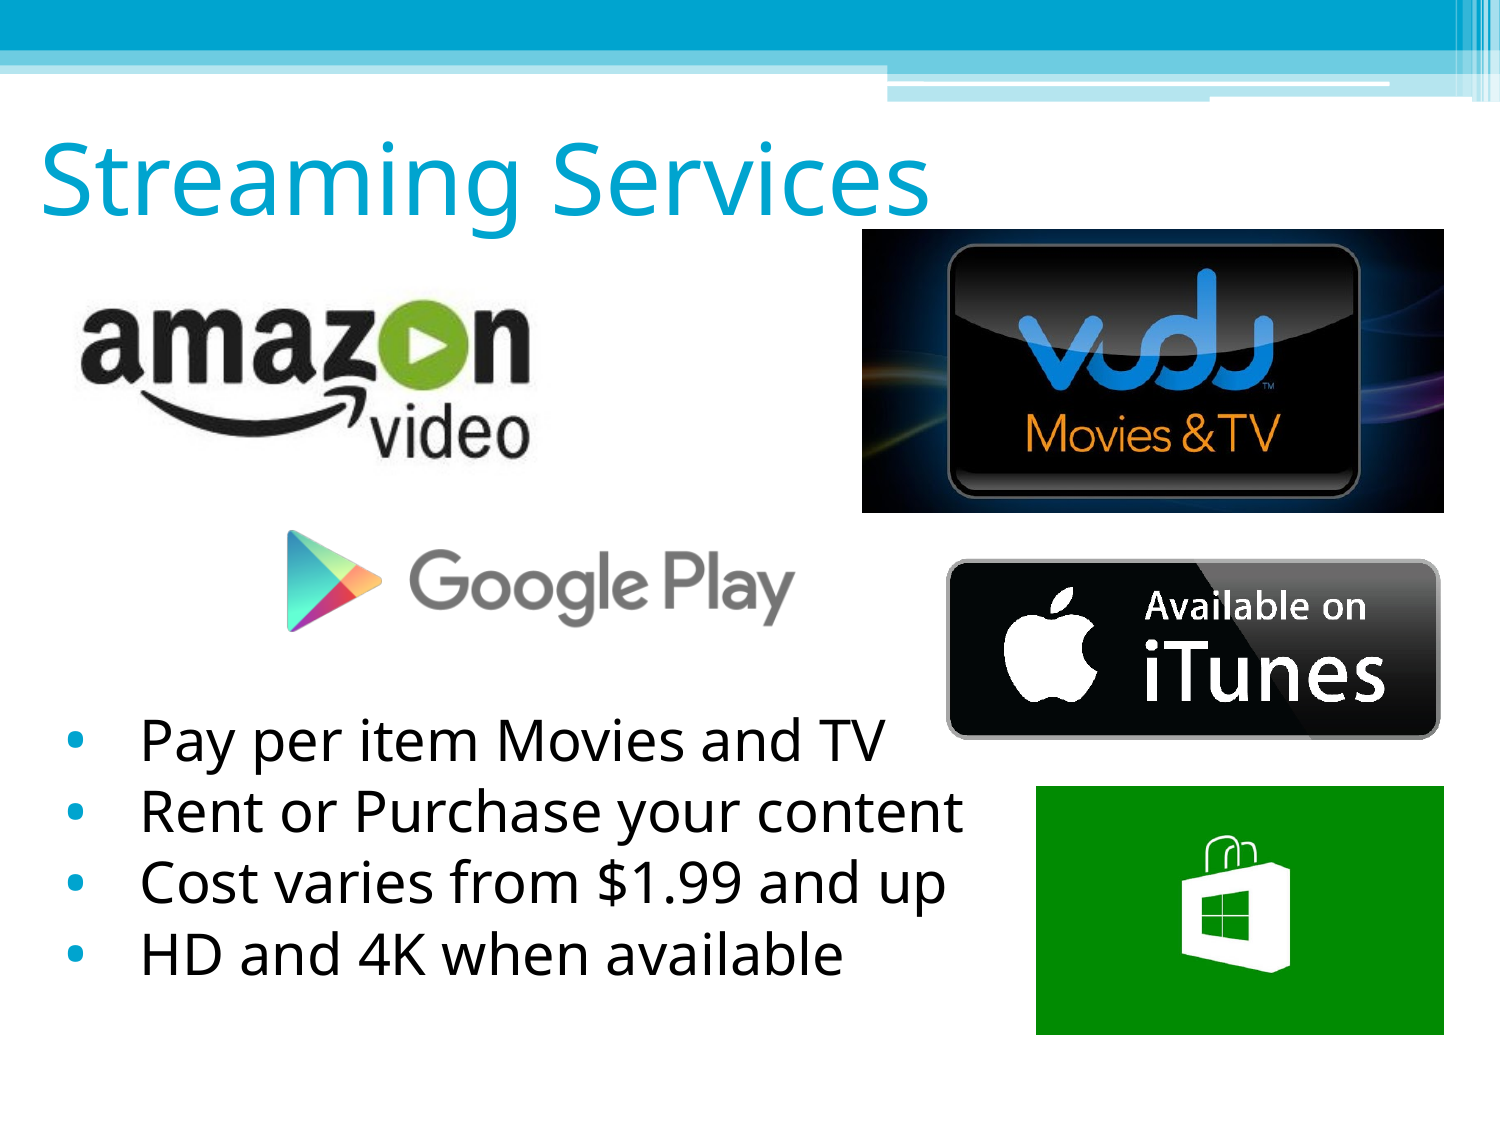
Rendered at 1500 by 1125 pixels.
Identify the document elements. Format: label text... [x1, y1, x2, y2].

picture [1036, 786, 1444, 1035]
title Streaming Services [24, 87, 1375, 263]
picture [946, 556, 1444, 743]
list Pay per item Movies and TV Rent or Purchase your content Cost varies from $1.99 and up HD and 4K when available [50, 696, 1500, 996]
picture [61, 229, 1444, 710]
